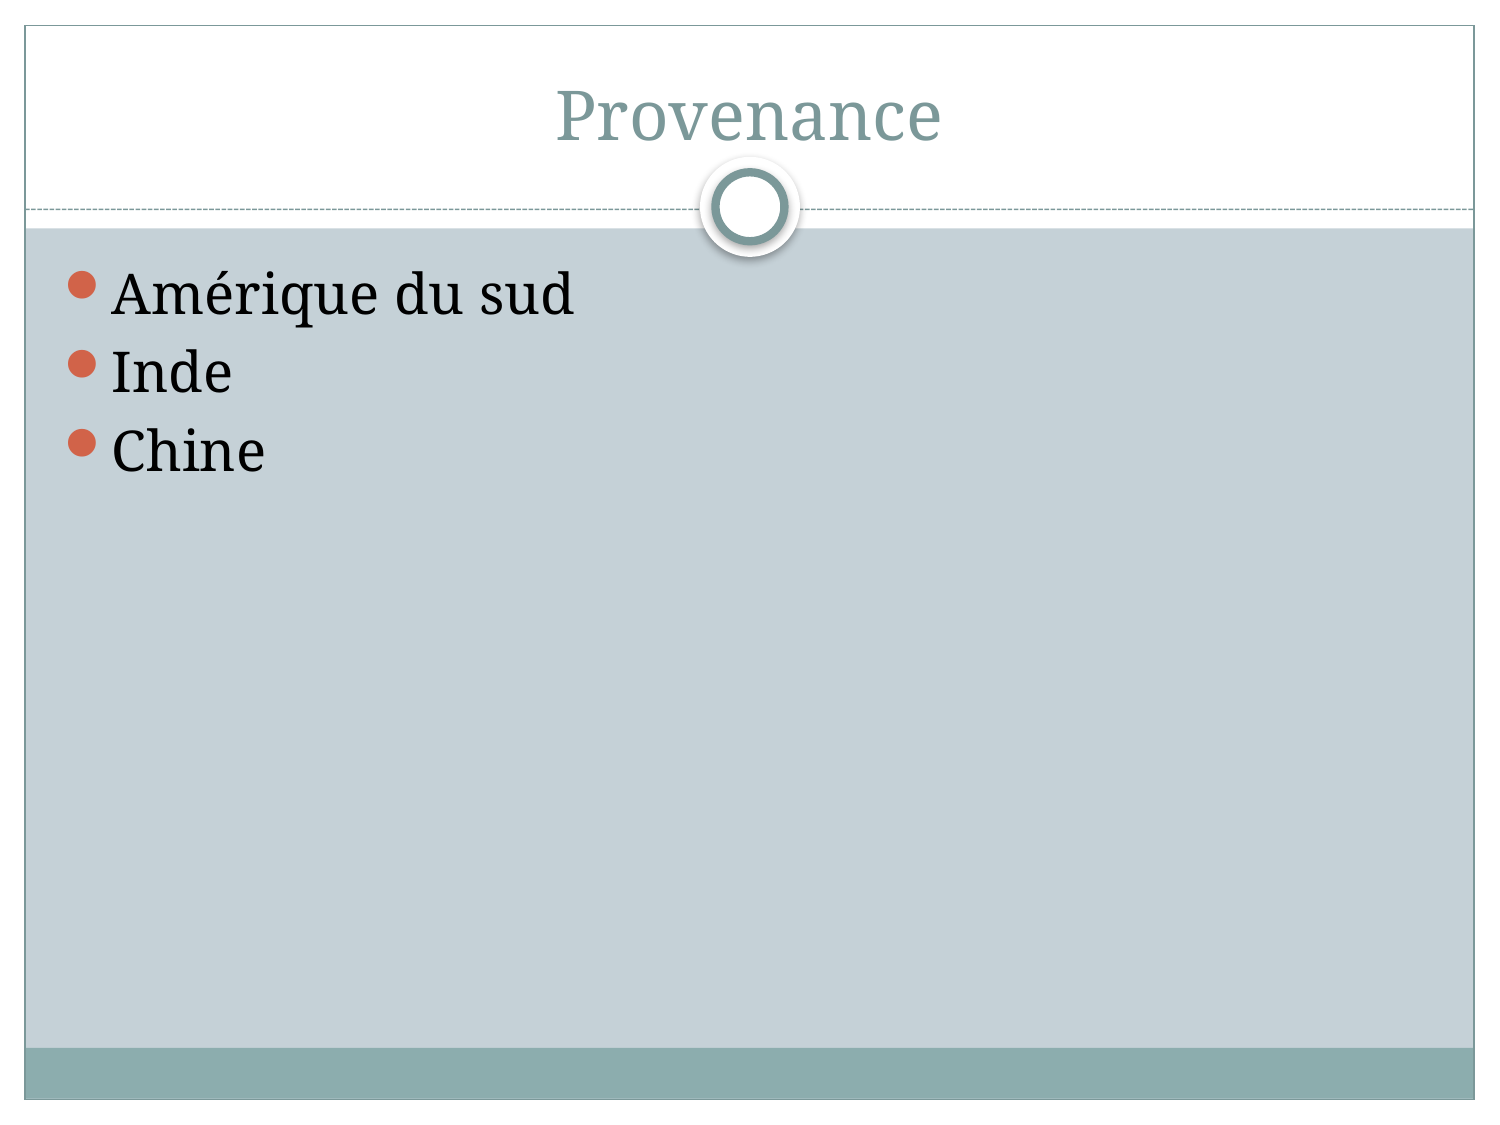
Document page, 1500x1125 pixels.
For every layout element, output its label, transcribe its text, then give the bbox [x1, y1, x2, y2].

list Amérique du sud Inde Chine [49, 250, 1445, 1001]
title Provenance [49, 37, 1450, 162]
